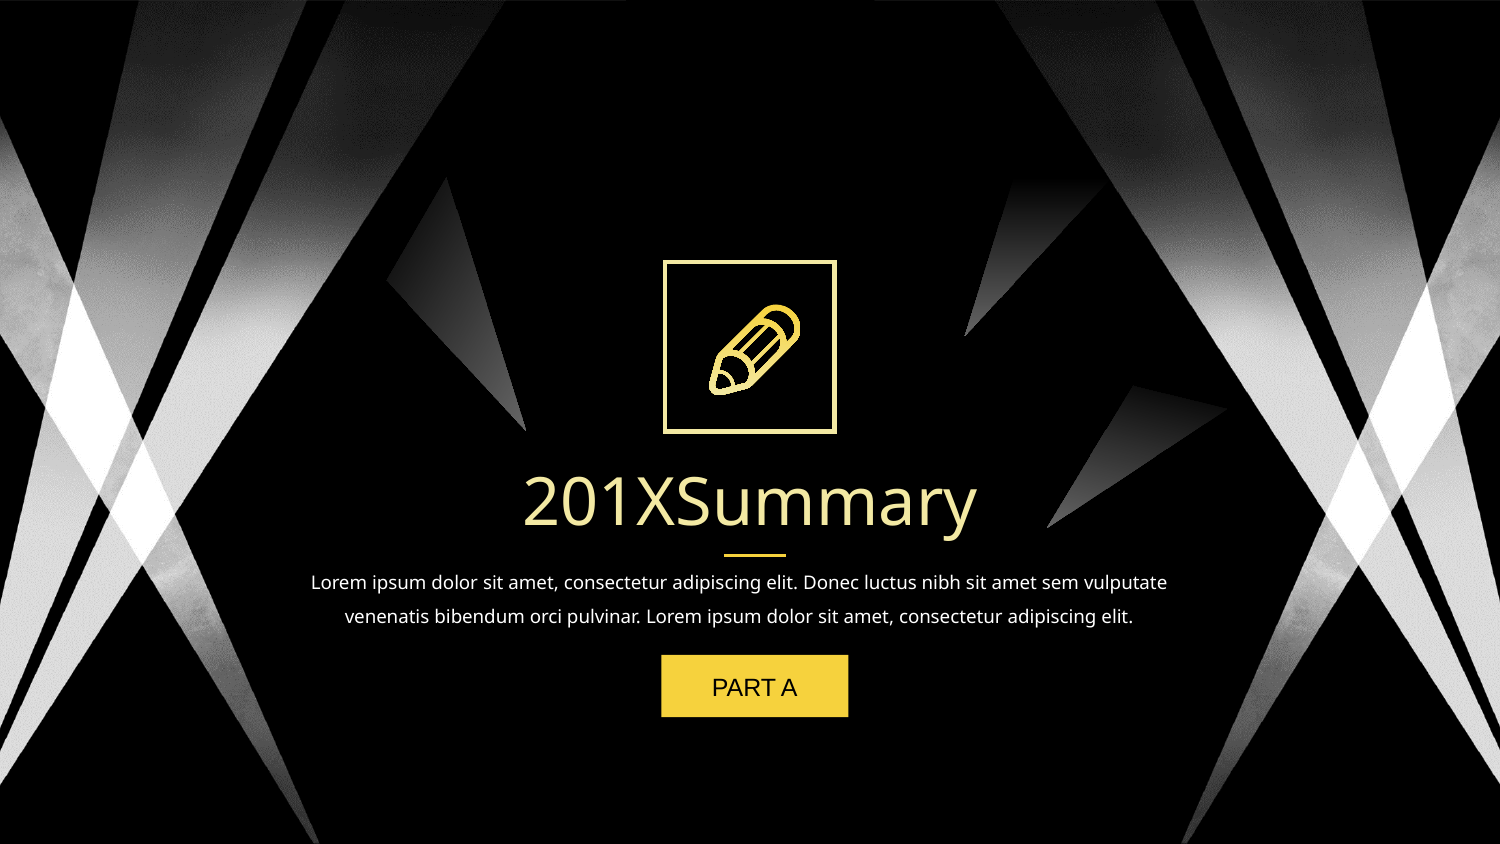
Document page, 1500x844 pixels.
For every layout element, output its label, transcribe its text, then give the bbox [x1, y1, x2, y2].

text_box [664, 261, 836, 433]
text_box [385, 174, 527, 431]
picture [0, 0, 1500, 844]
text_box [709, 304, 801, 396]
text_box 201XSummary [507, 450, 993, 546]
text_box PART A [660, 654, 849, 718]
text_box [963, 176, 1113, 337]
text_box [1045, 384, 1229, 529]
text_box Lorem ipsum dolor sit amet, consectetur adipiscing elit. Donec luctus nibh sit amet sem vulputate venenatis bibendum orci pulvinar. Lorem ipsum dolor sit amet, consectetur adipiscing elit. [267, 552, 1210, 635]
